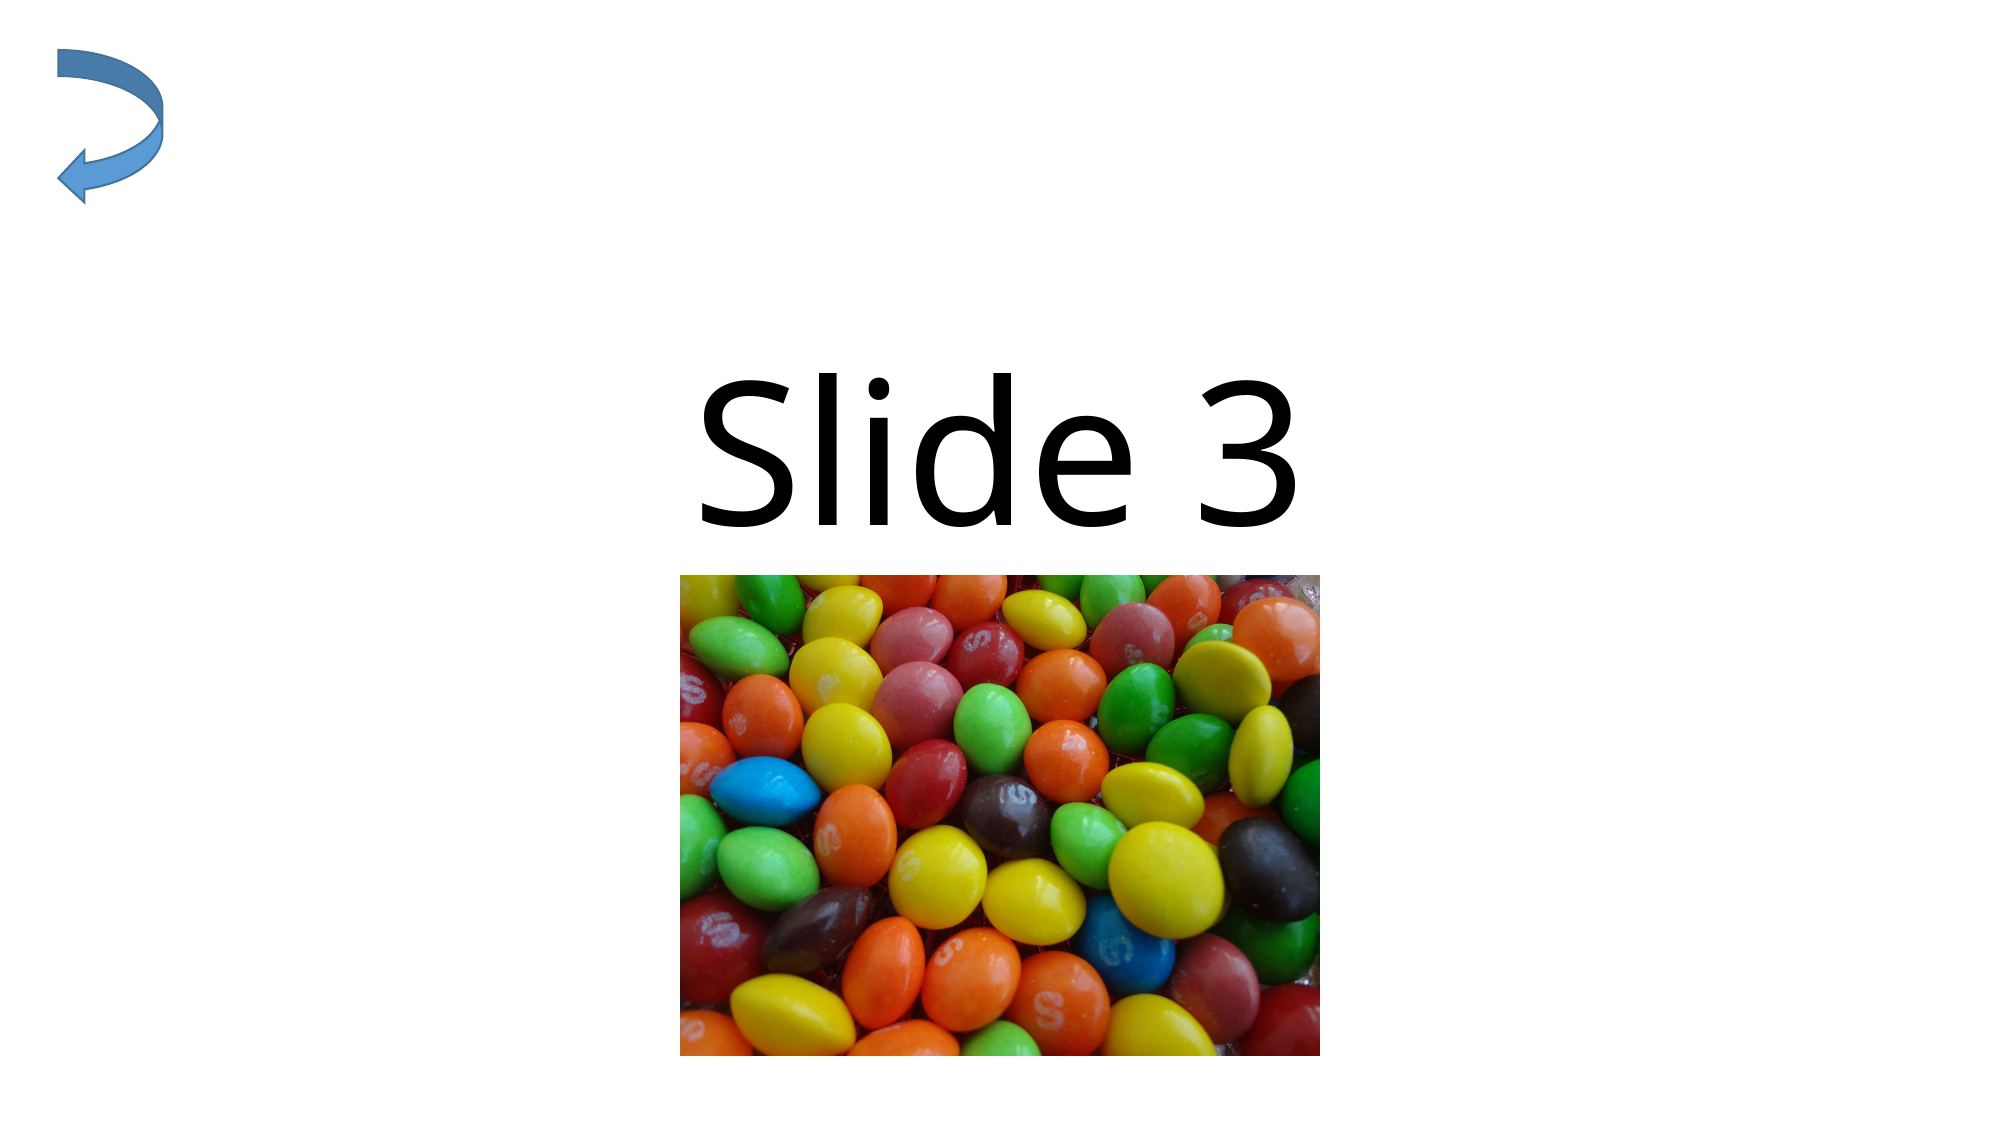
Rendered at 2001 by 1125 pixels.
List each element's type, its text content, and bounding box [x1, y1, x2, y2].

text_box [56, 48, 164, 205]
title Slide 3 [249, 184, 1750, 576]
picture [680, 575, 1320, 1056]
